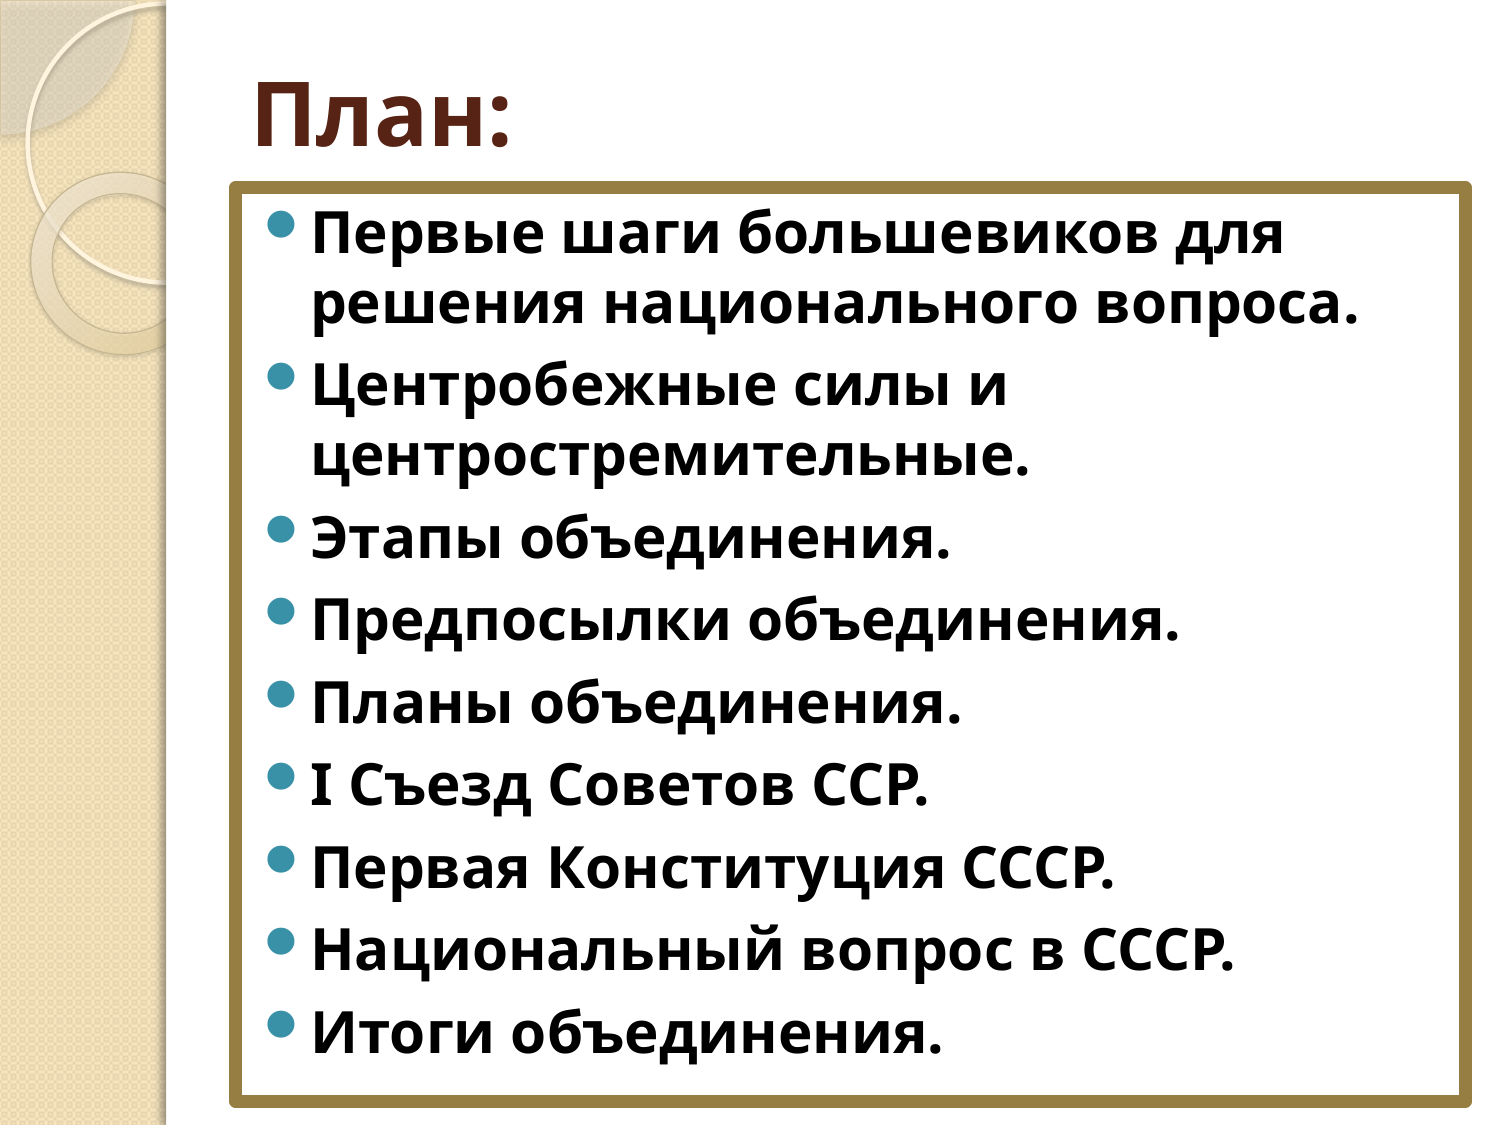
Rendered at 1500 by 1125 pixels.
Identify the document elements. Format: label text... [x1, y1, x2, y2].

title План: [235, 45, 1466, 176]
list Первые шаги большевиков для решения национального вопроса. Центробежные силы и центростремительные. Этапы объединения. Предпосылки объединения. Планы объединения. Ι Съезд Советов ССР. Первая Конституция СССР. Национальный вопрос в СССР. Итоги объединения. [235, 187, 1466, 1102]
